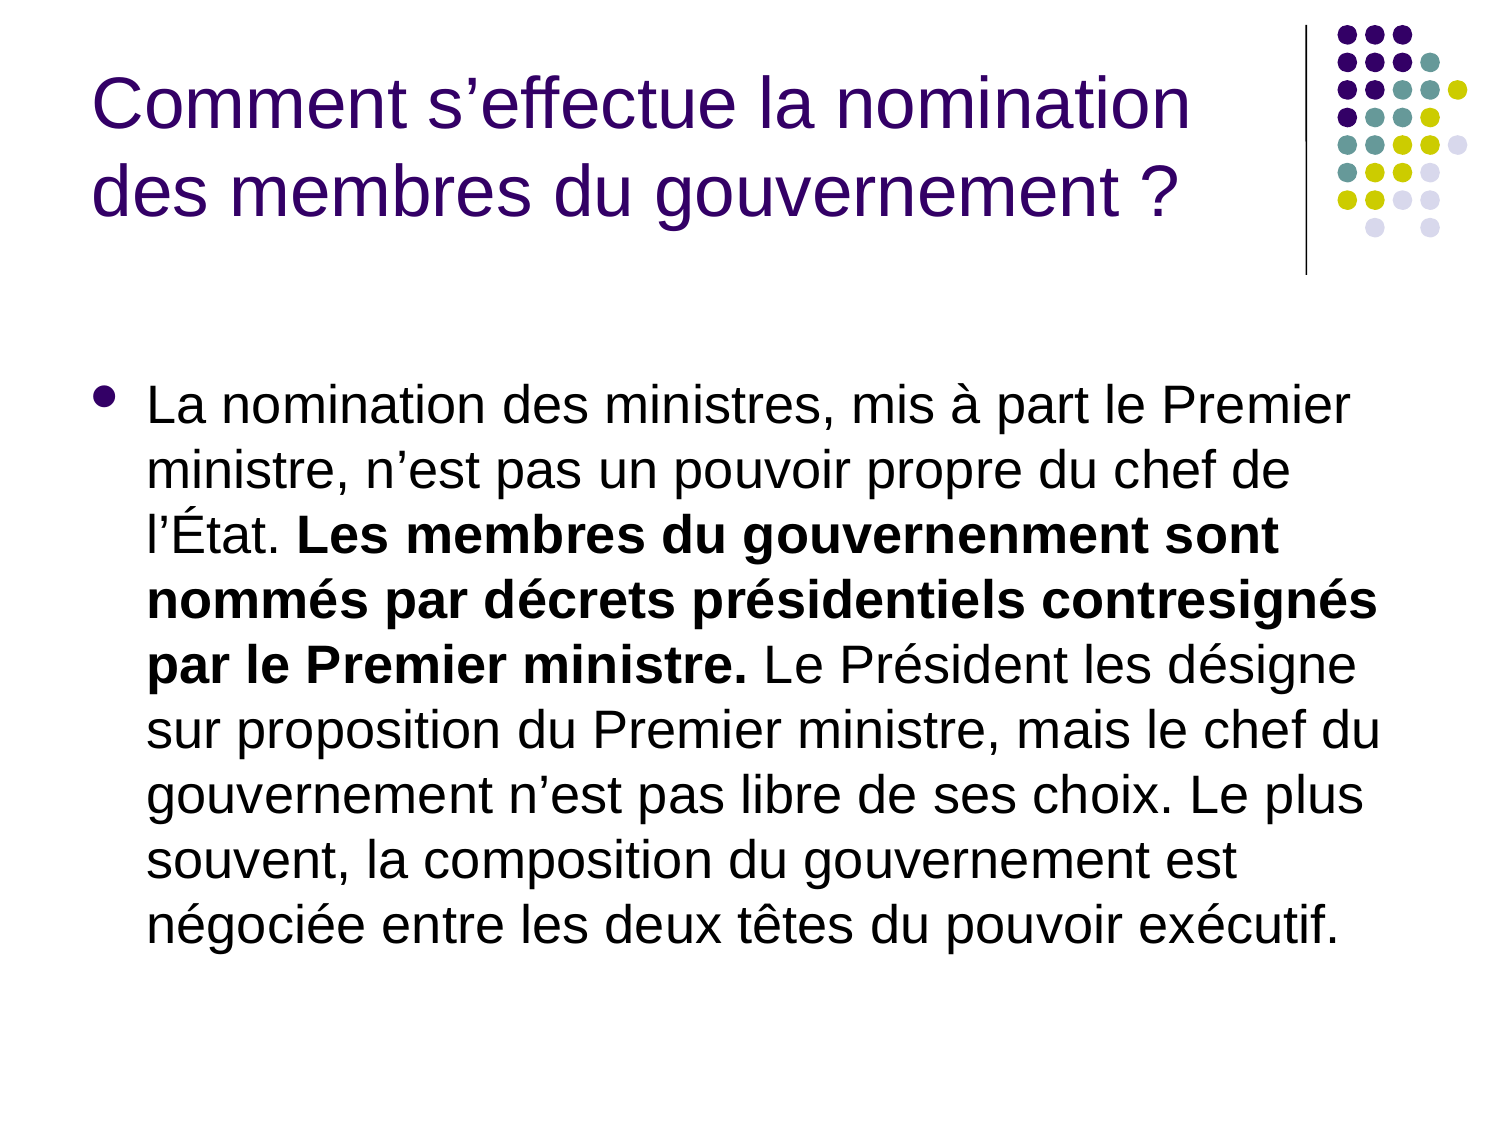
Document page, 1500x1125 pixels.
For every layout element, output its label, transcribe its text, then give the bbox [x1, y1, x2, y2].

title Comment s’effectue la nomination des membres du gouvernement ? [76, 113, 1315, 327]
list La nomination des ministres, mis à part le Premier ministre, n’est pas un pouvoir propre du chef de l’État. Les membres du gouvernenment sont nommés par décrets présidentiels contresignés par le Premier ministre. Le Président les désigne sur proposition du Premier ministre, mais le chef du gouvernement n’est pas libre de ses choix. Le plus souvent, la composition du gouvernement est négociée entre les deux têtes du pouvoir exécutif. [74, 361, 1426, 1006]
